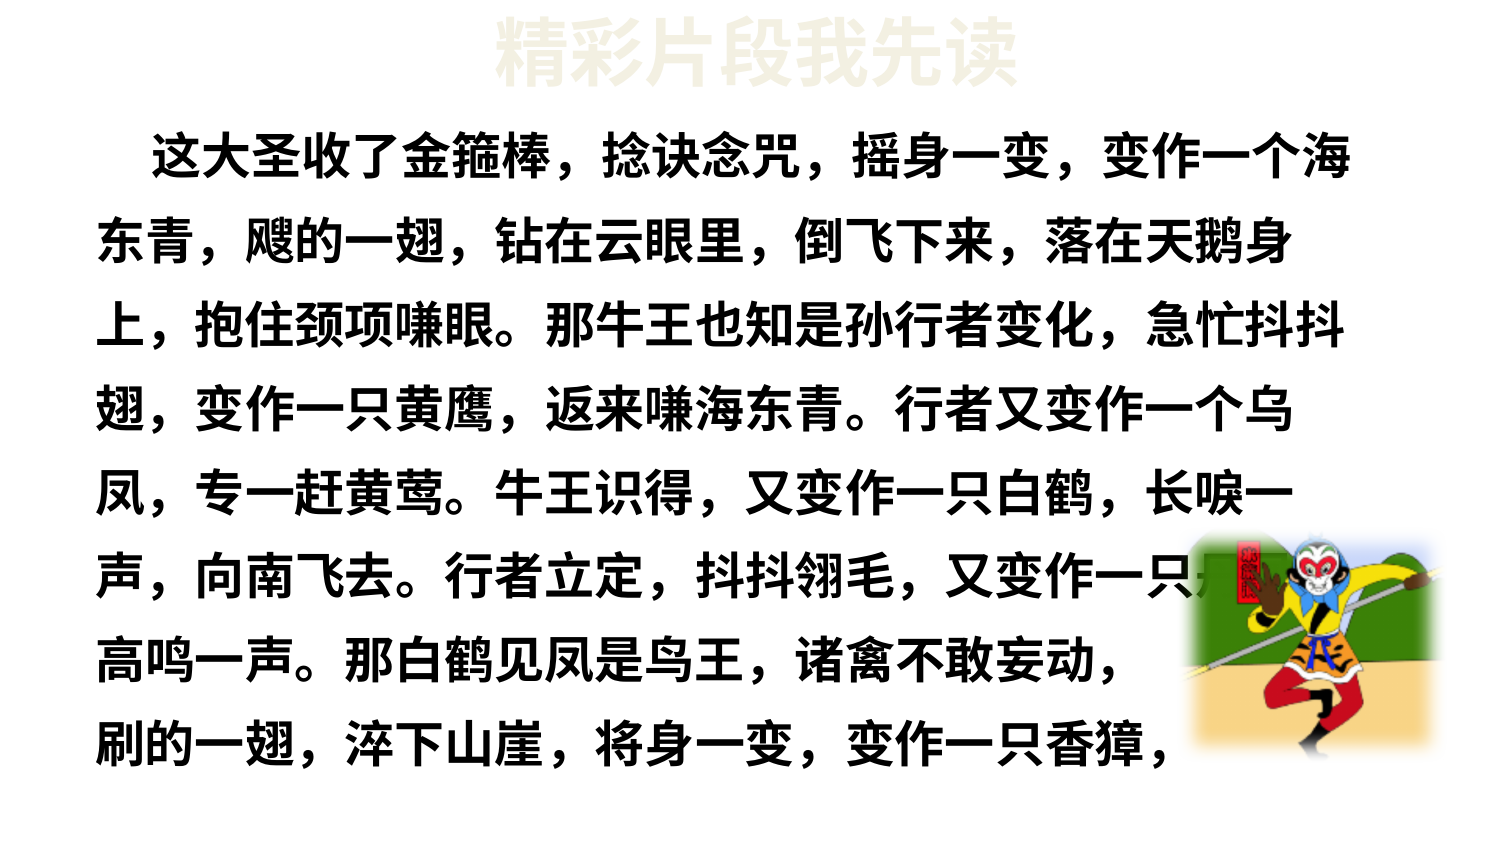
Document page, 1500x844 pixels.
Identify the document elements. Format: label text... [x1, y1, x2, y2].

text_box 精彩片段我先读 [479, 0, 1035, 104]
picture [1175, 526, 1449, 765]
text_box 这大圣收了金箍棒，捻诀念咒，摇身一变，变作一个海东青，飕的一翅，钻在云眼里，倒飞下来，落在天鹅身上，抱住颈项嗛眼。那牛王也知是孙行者变化，急忙抖抖翅，变作一只黄鹰，返来嗛海东青。行者又变作一个乌凤，专一赶黄莺。牛王识得，又变作一只白鹤，长唳一声，向南飞去。行者立定，抖抖翎毛，又变作一只丹凤， 高鸣一声。那白鹤见凤是鸟王，诸禽不敢妄动， 刷的一翅，淬下山崖，将身一变，变作一只香獐， [80, 93, 1396, 781]
